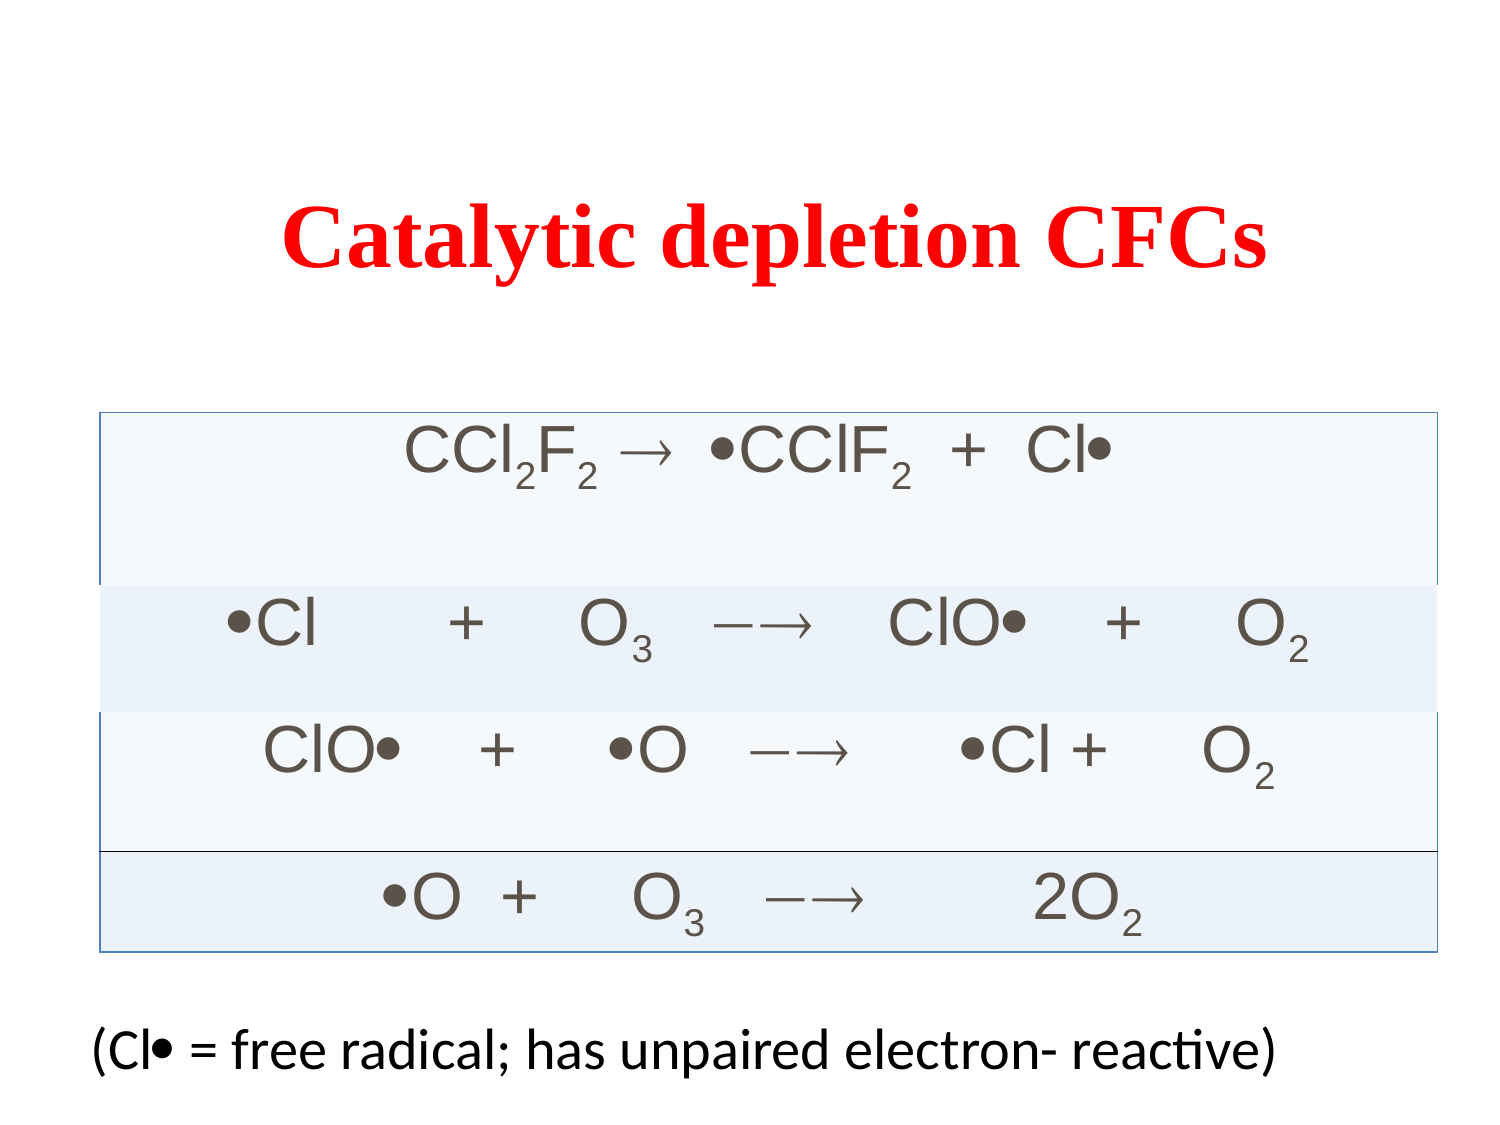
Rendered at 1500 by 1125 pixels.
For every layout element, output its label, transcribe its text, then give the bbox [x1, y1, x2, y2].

title Catalytic depletion CFCs [100, 137, 1450, 325]
table_cell O + O3  2O2 [101, 852, 1437, 951]
table_cell ClO + O  Cl + O2 [101, 712, 1437, 851]
table_header CCl2F2  CClF2 + Cl [101, 413, 1437, 585]
text_box (Cl = free radical; has unpaired electron- reactive) [75, 1003, 1438, 1125]
table_cell Cl + O3  ClO + O2 [100, 585, 1437, 712]
